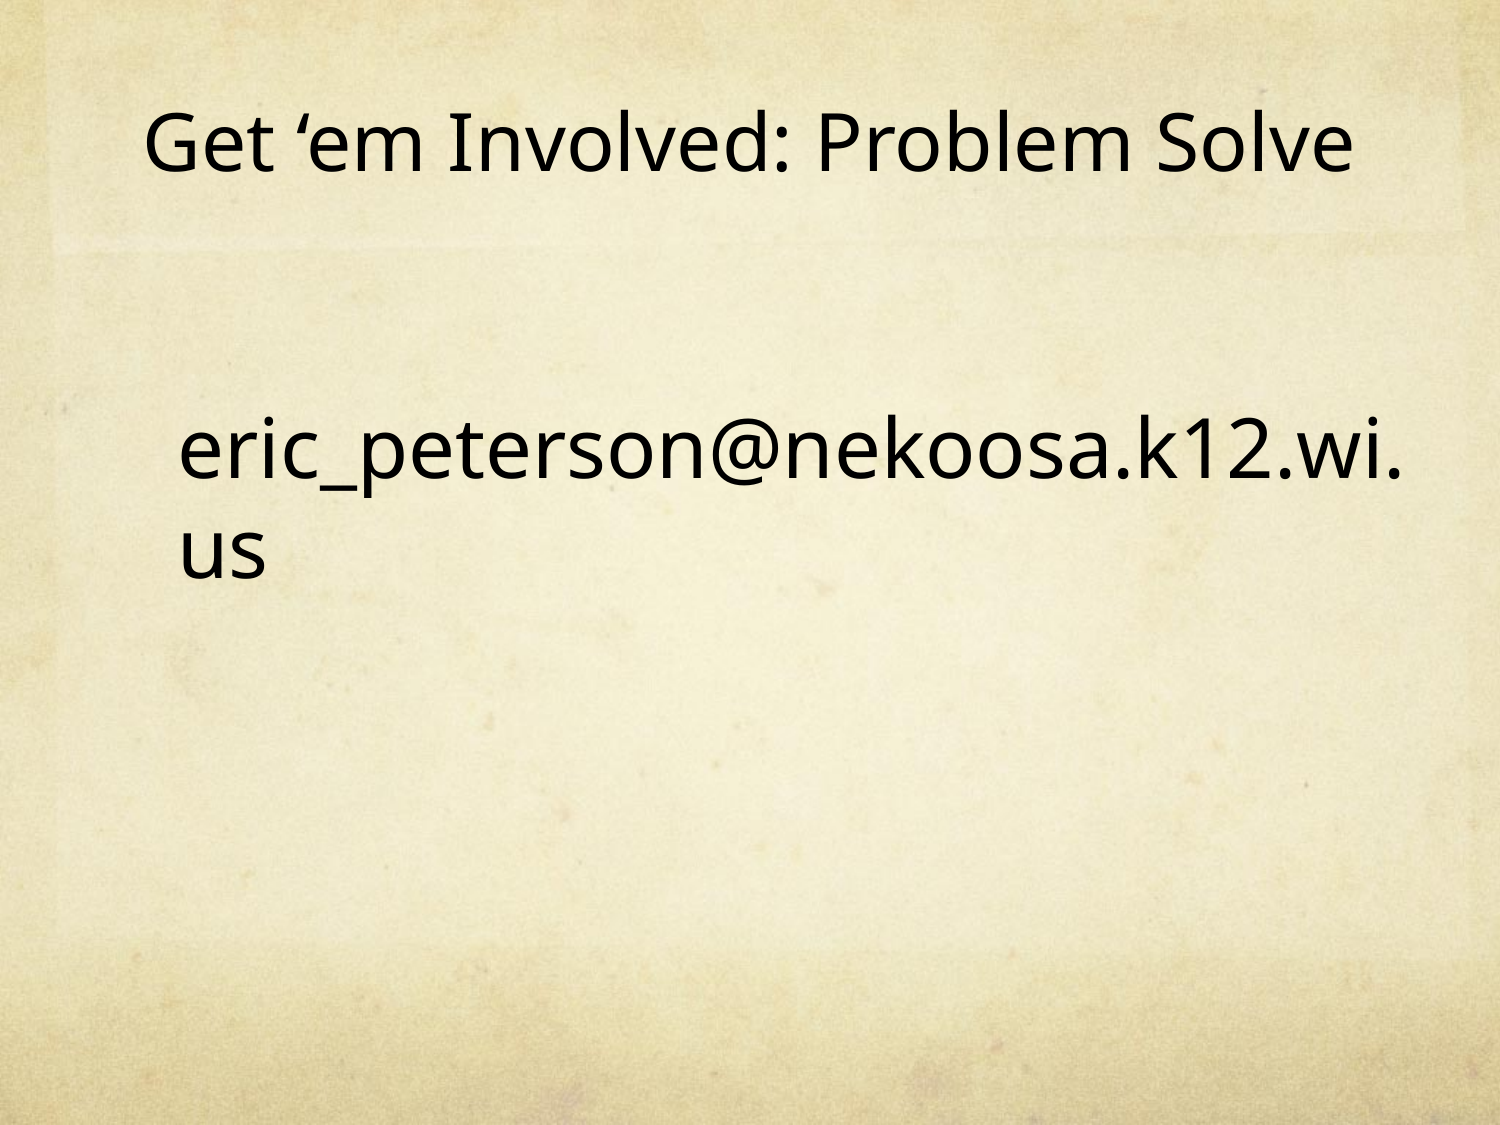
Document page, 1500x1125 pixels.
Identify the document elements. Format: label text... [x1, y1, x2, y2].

picture [0, 0, 1500, 1125]
text_box eric_peterson@nekoosa.k12.wi.us [162, 387, 1425, 803]
text_box Get ‘em Involved: Problem Solve [74, 45, 1425, 233]
